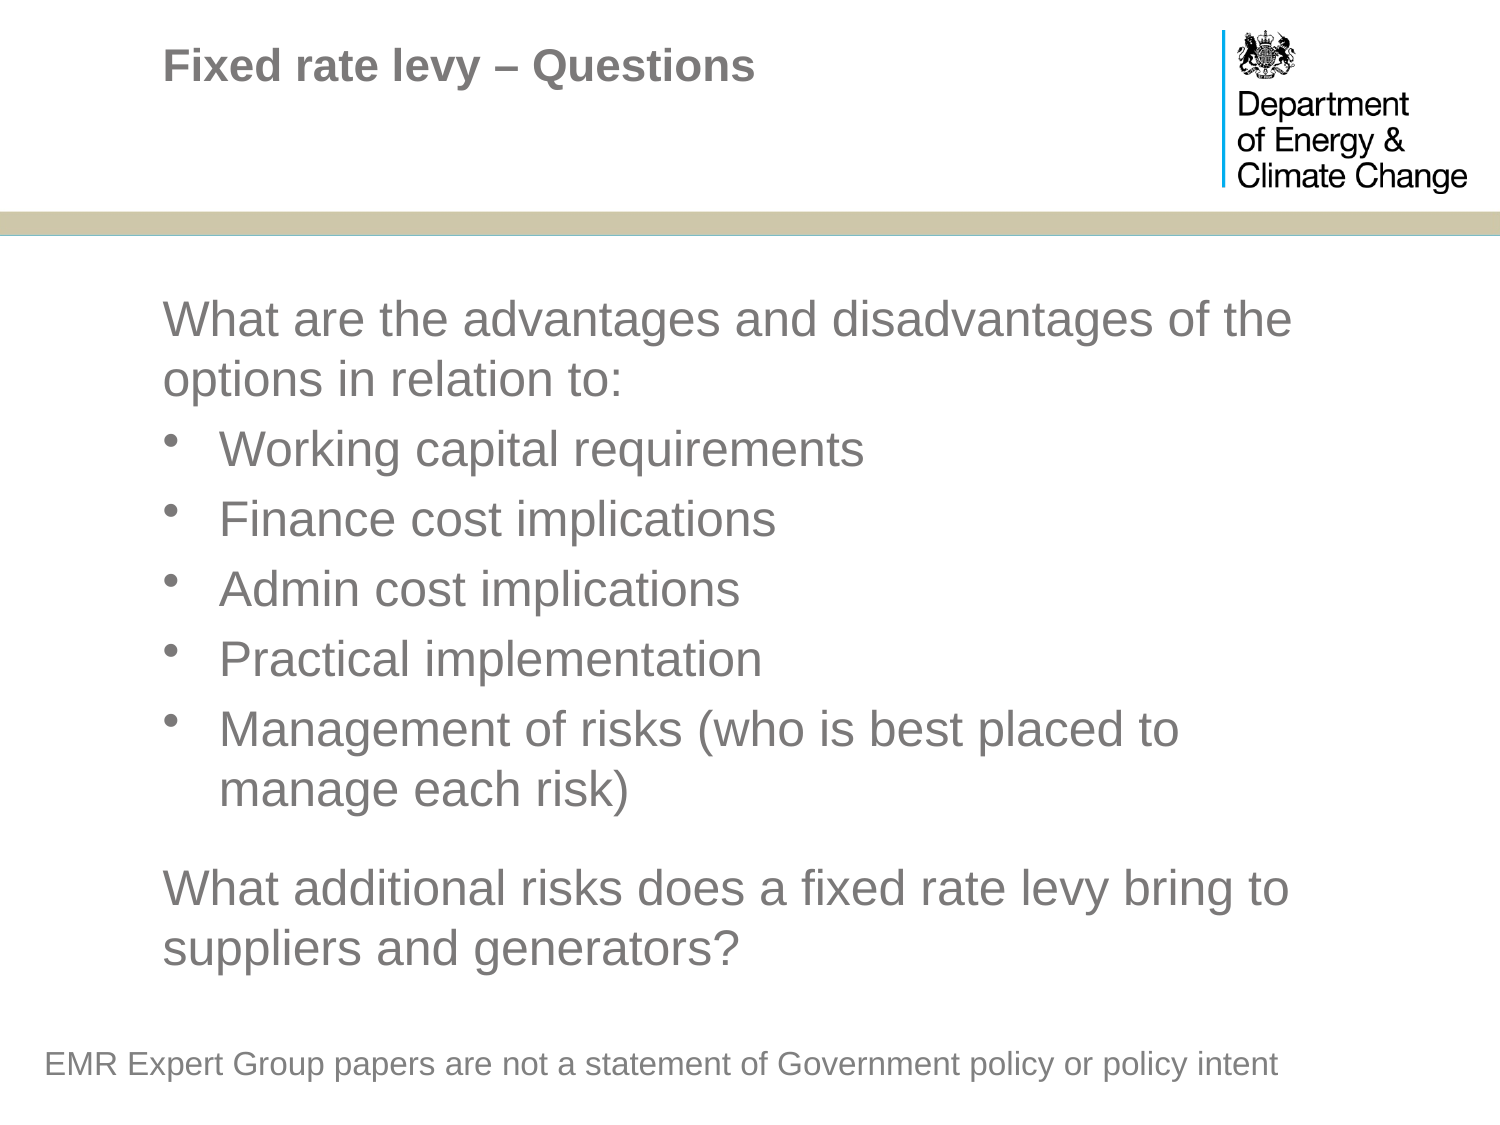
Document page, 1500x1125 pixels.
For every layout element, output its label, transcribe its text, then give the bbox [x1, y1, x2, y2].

picture [1222, 30, 1467, 194]
picture [0, 208, 1500, 236]
title Fixed rate levy – Questions [147, 27, 1034, 112]
list What are the advantages and disadvantages of the options in relation to: Working capital requirements Finance cost implications Admin cost implications Practical implementation Management of risks (who is best placed to manage each risk) What additional risks does a fixed rate levy bring to suppliers and generators? [147, 278, 1365, 941]
text_box EMR Expert Group papers are not a statement of Government policy or policy intent [29, 1034, 1500, 1090]
